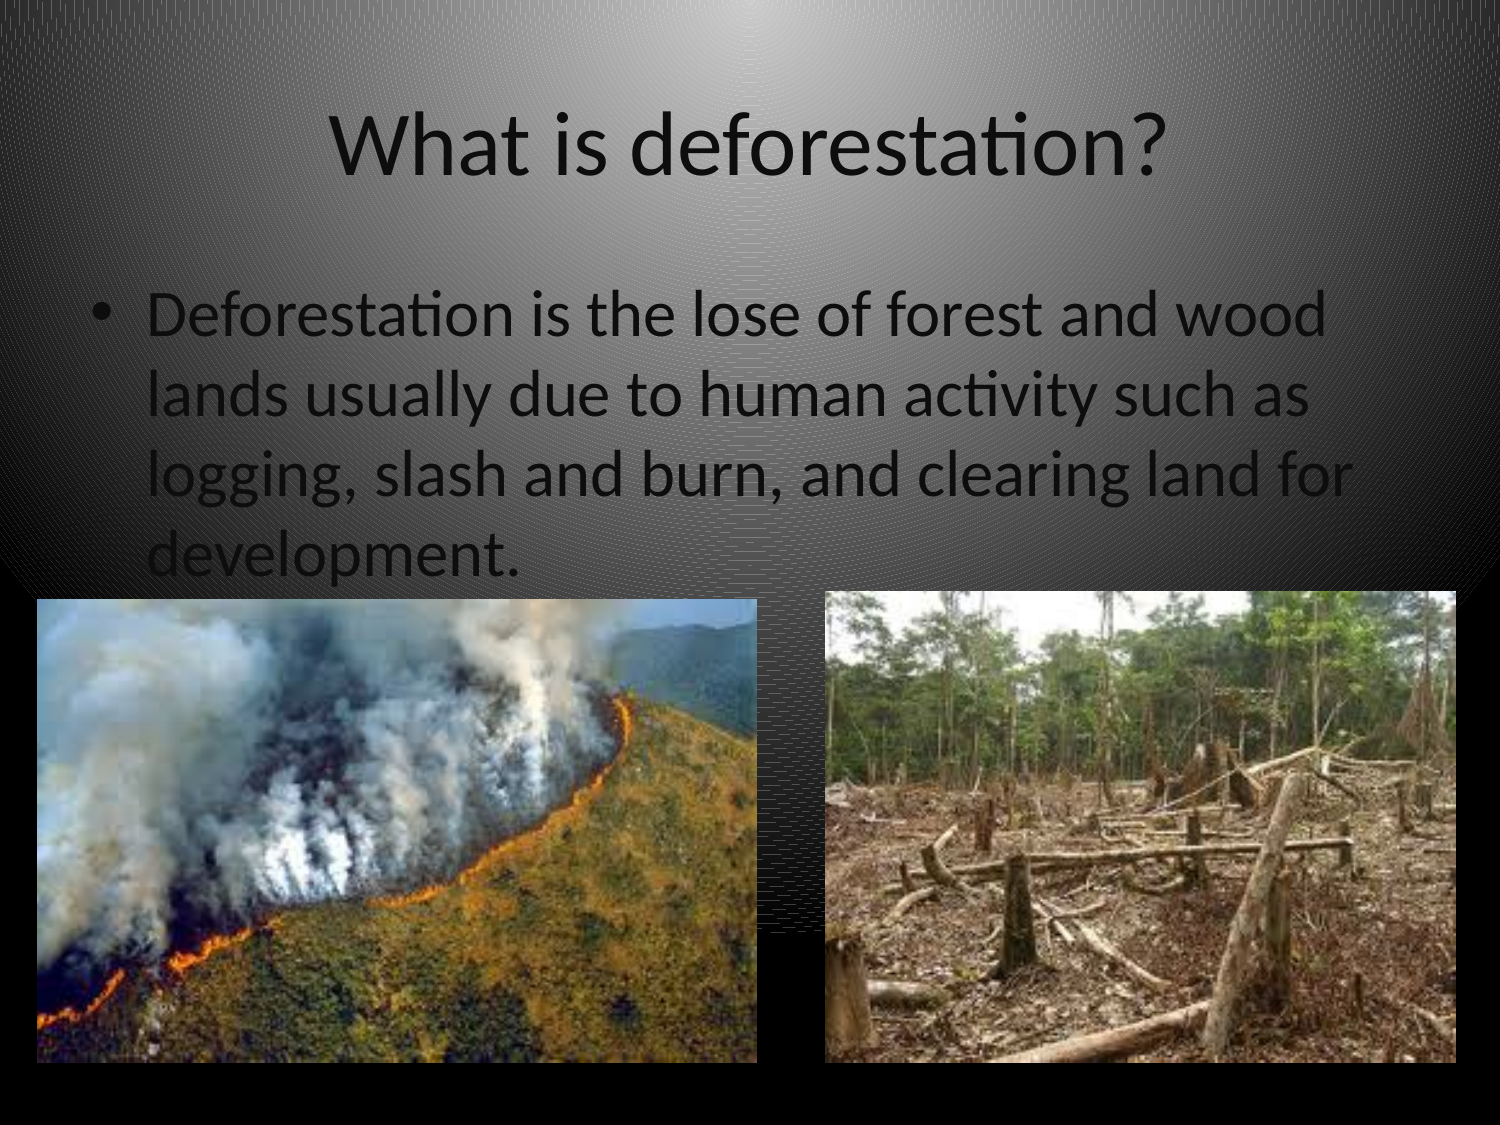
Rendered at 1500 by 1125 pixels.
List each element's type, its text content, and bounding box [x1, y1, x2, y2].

picture [37, 599, 758, 1063]
title What is deforestation? [74, 44, 1426, 233]
picture [824, 591, 1456, 1063]
list Deforestation is the lose of forest and wood lands usually due to human activity such as logging, slash and burn, and clearing land for development. [74, 262, 1426, 1006]
